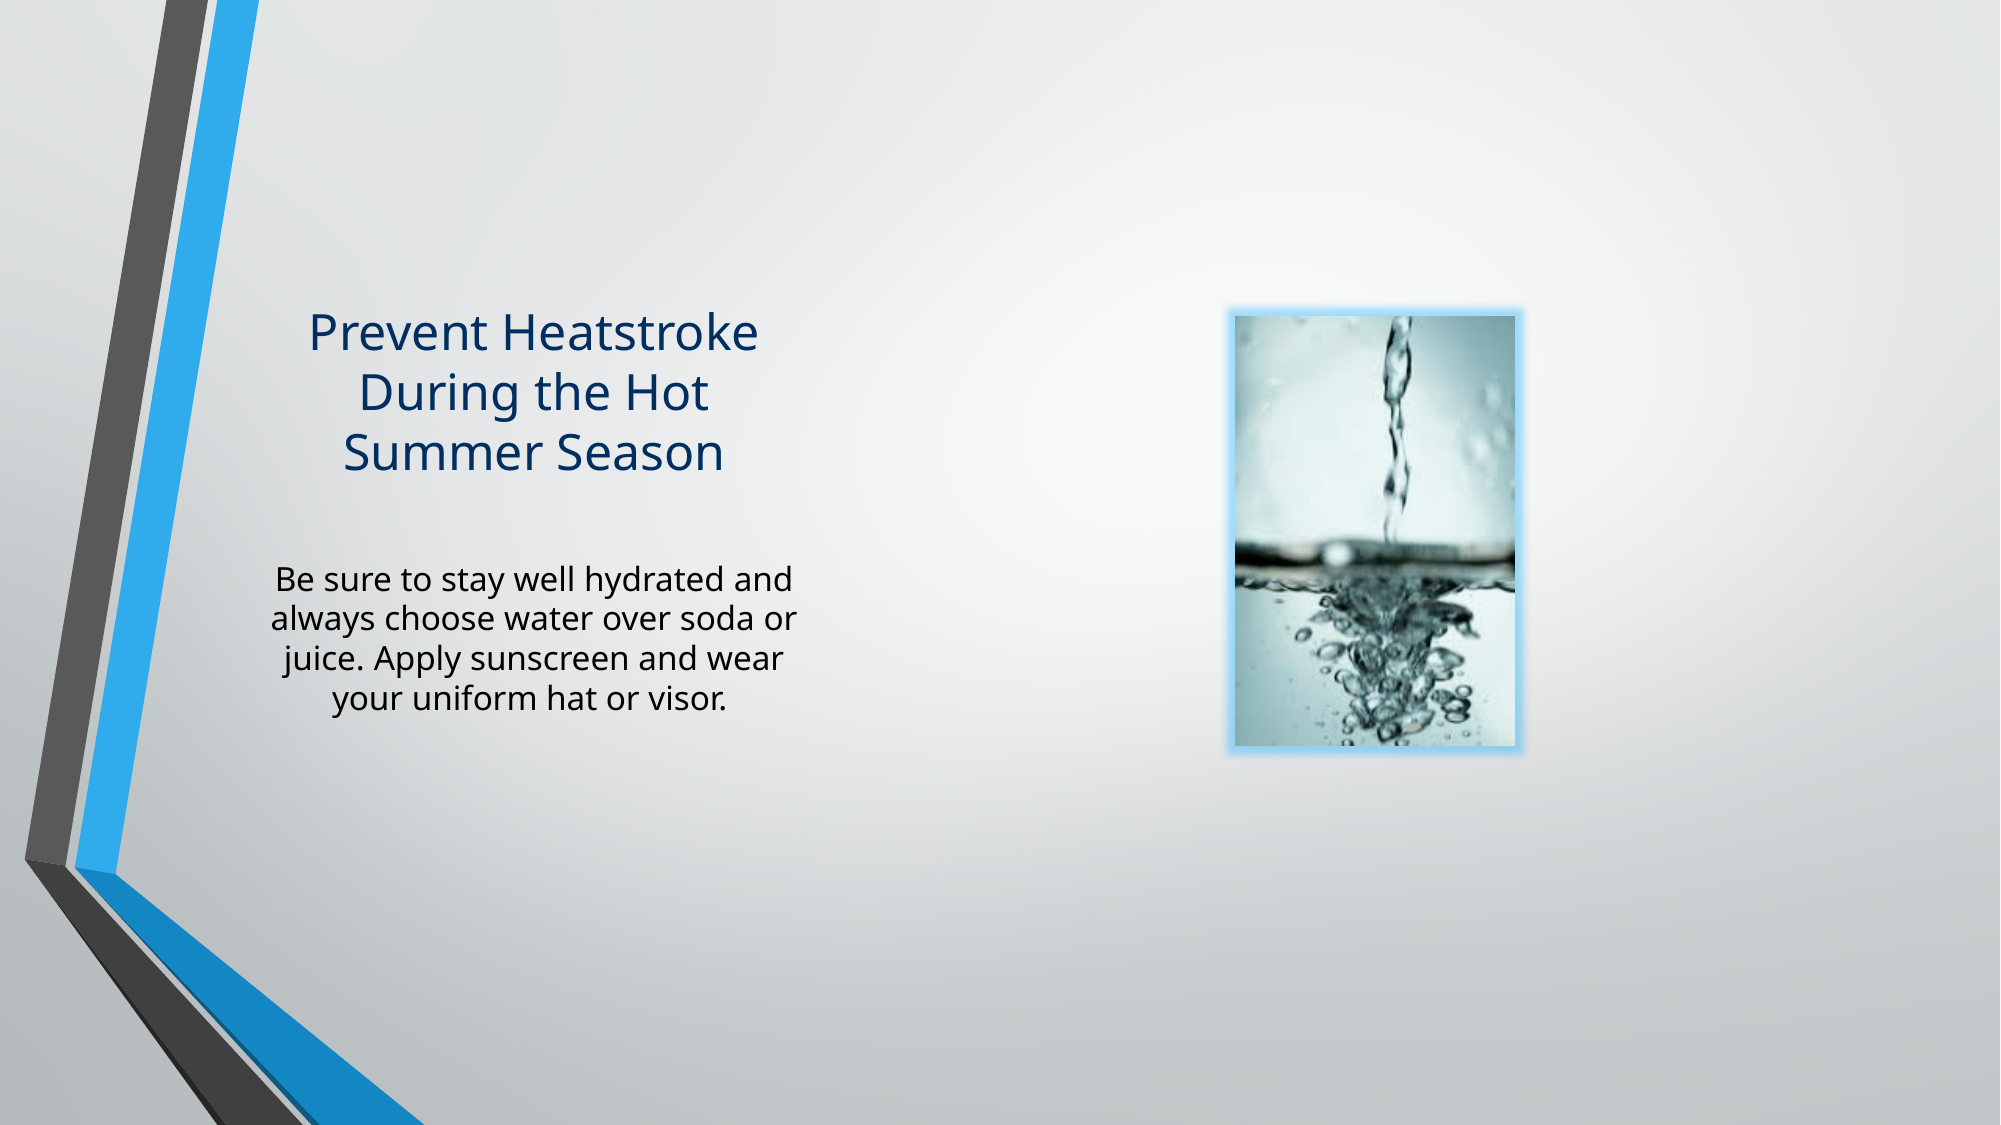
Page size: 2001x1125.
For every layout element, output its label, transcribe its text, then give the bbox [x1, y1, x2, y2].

title Prevent Heatstroke During the Hot Summer Season [243, 262, 826, 487]
list Be sure to stay well hydrated and always choose water over soda or juice. Apply sunscreen and wear your uniform hat or visor. [243, 487, 826, 788]
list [1234, 316, 1516, 747]
